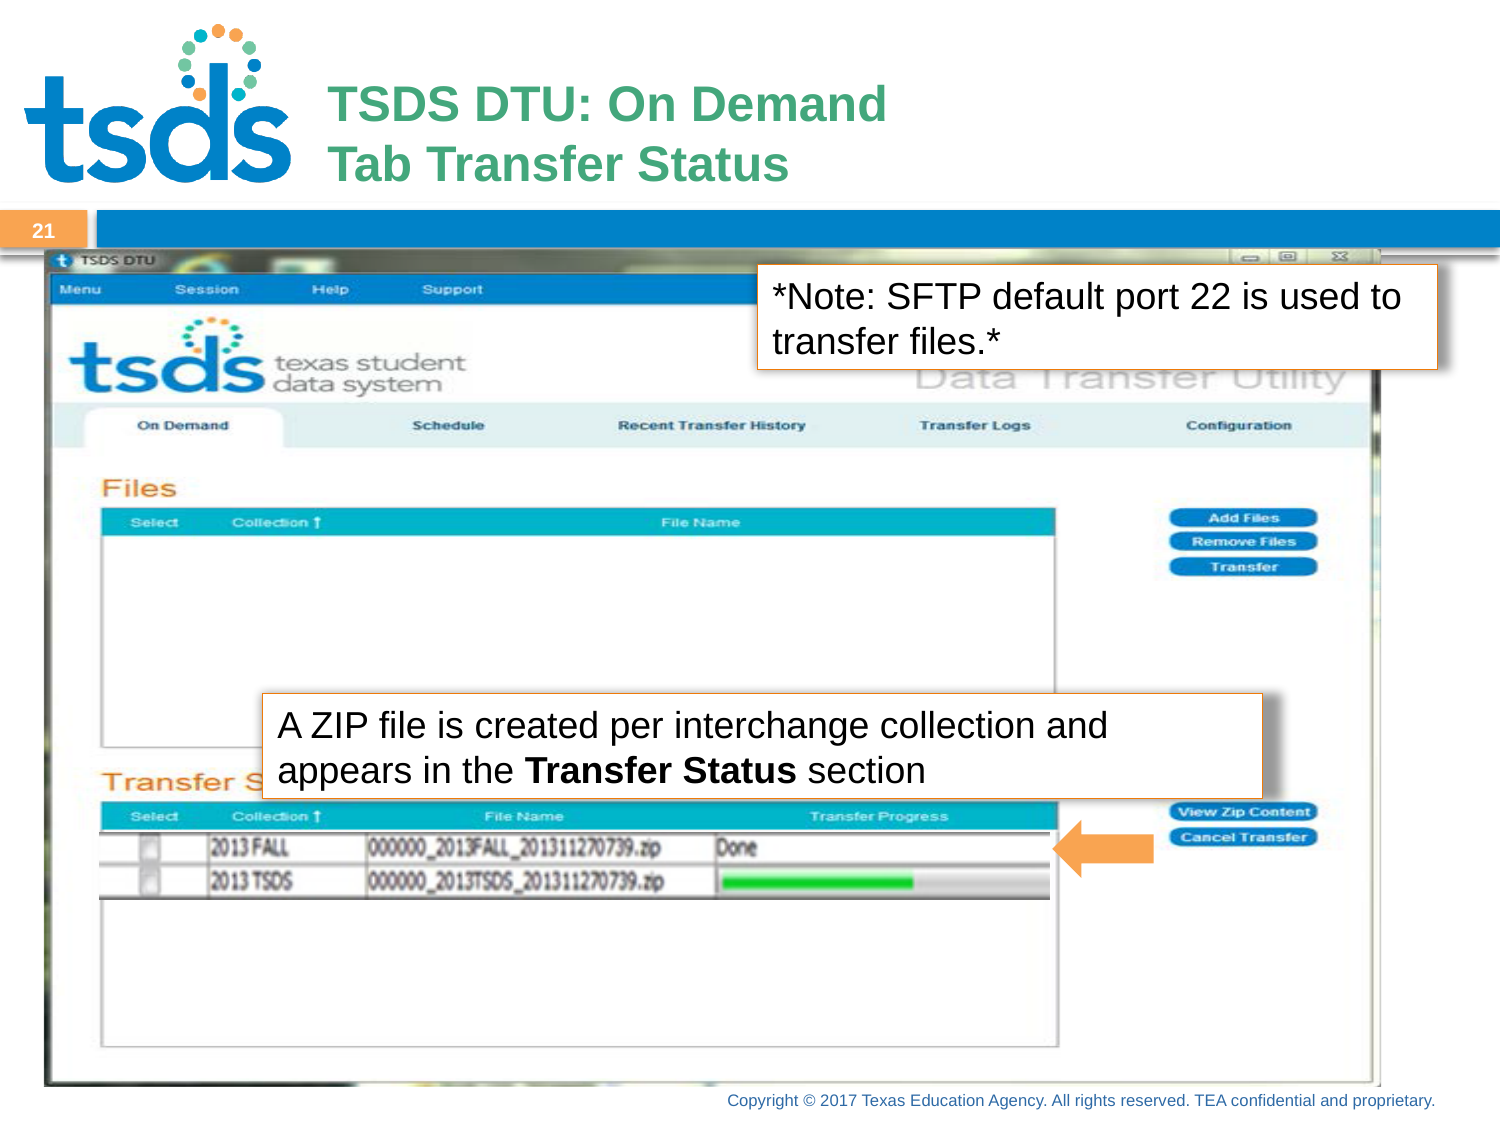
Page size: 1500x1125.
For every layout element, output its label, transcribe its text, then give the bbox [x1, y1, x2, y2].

text_box *Note: SFTP default port 22 is used to transfer files.* [1387, 264, 1438, 370]
slide_number 21 [0, 210, 88, 251]
picture [43, 248, 1382, 1088]
title TSDS DTU: On Demand Tab Transfer Status [312, 62, 1438, 201]
picture [24, 24, 291, 191]
